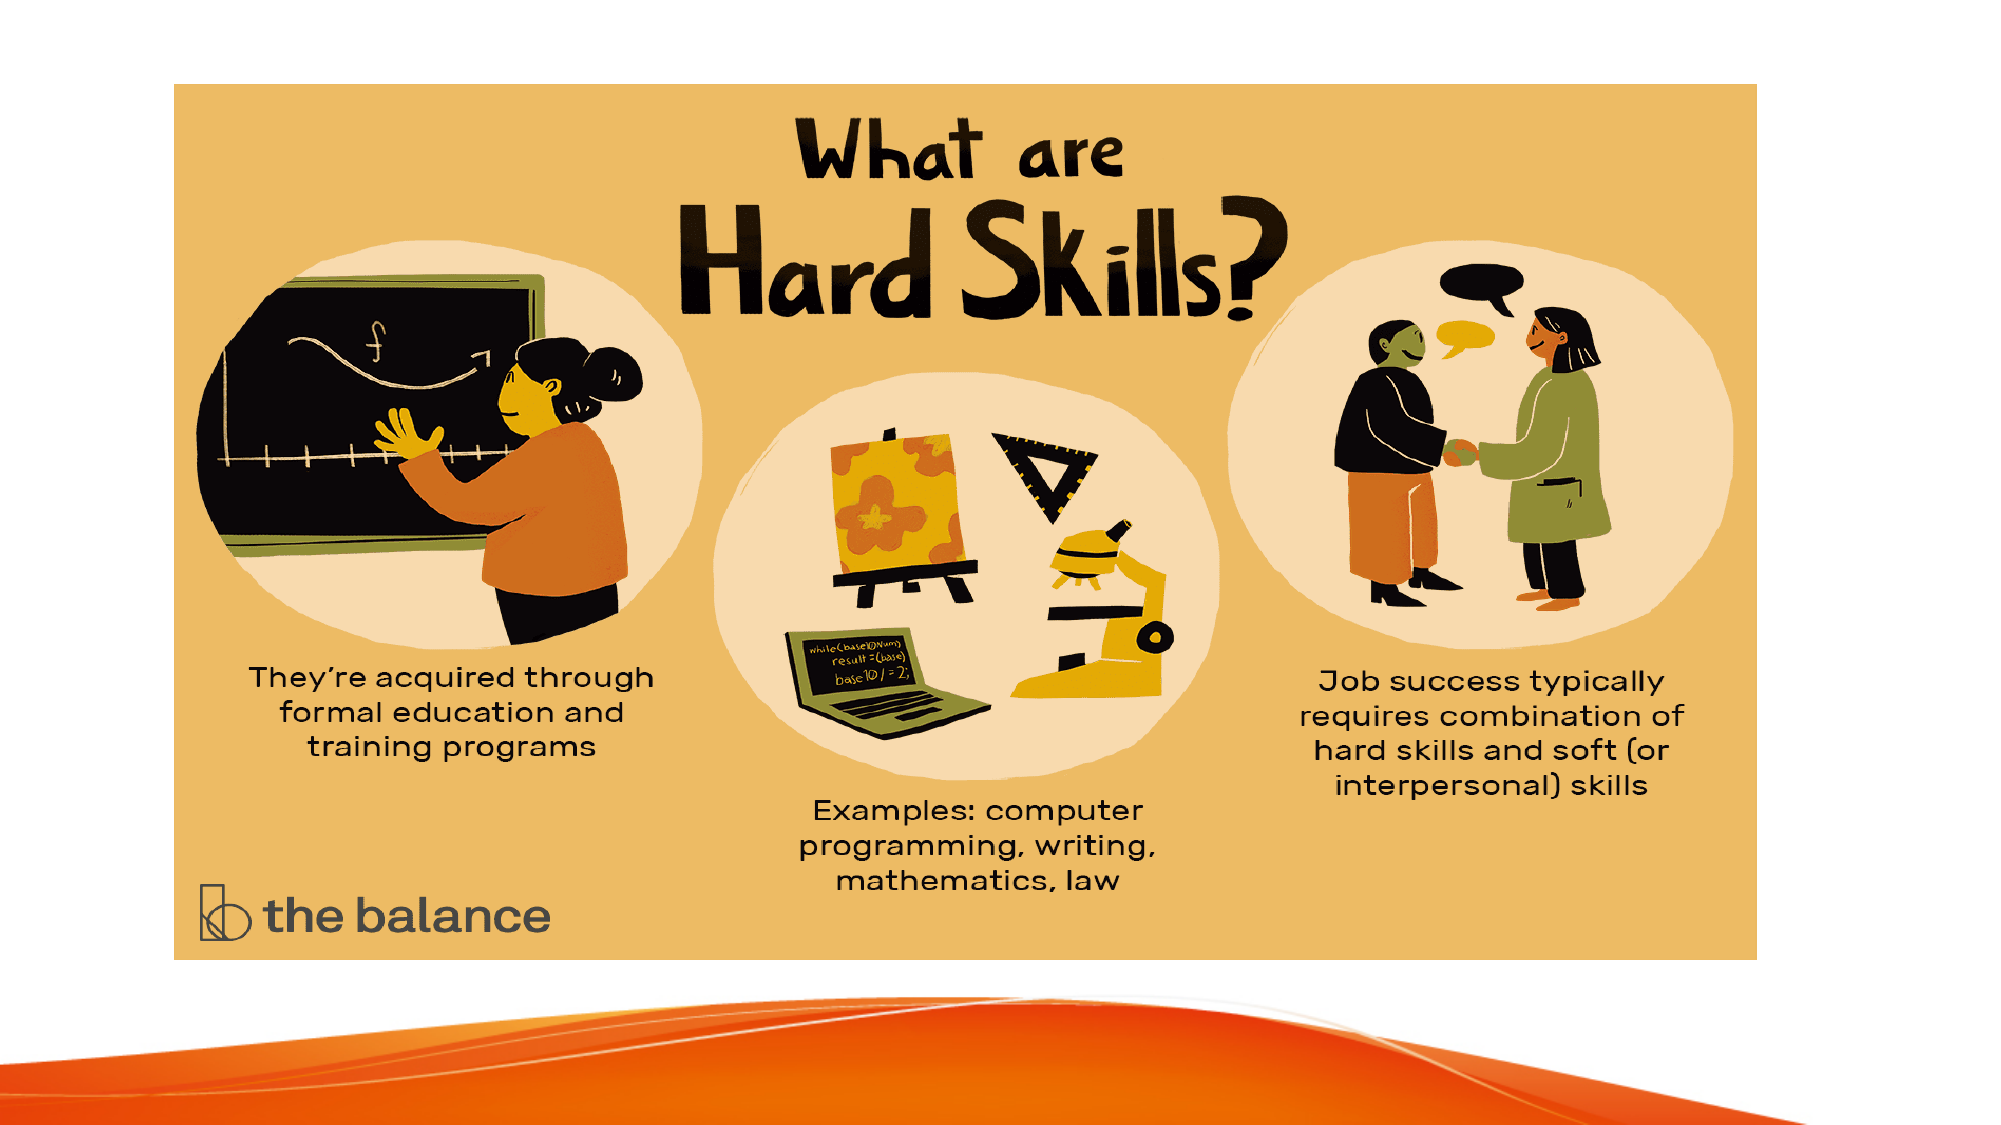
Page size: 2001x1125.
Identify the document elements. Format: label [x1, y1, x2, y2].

list [174, 84, 1757, 960]
picture [0, 0, 2000, 1125]
